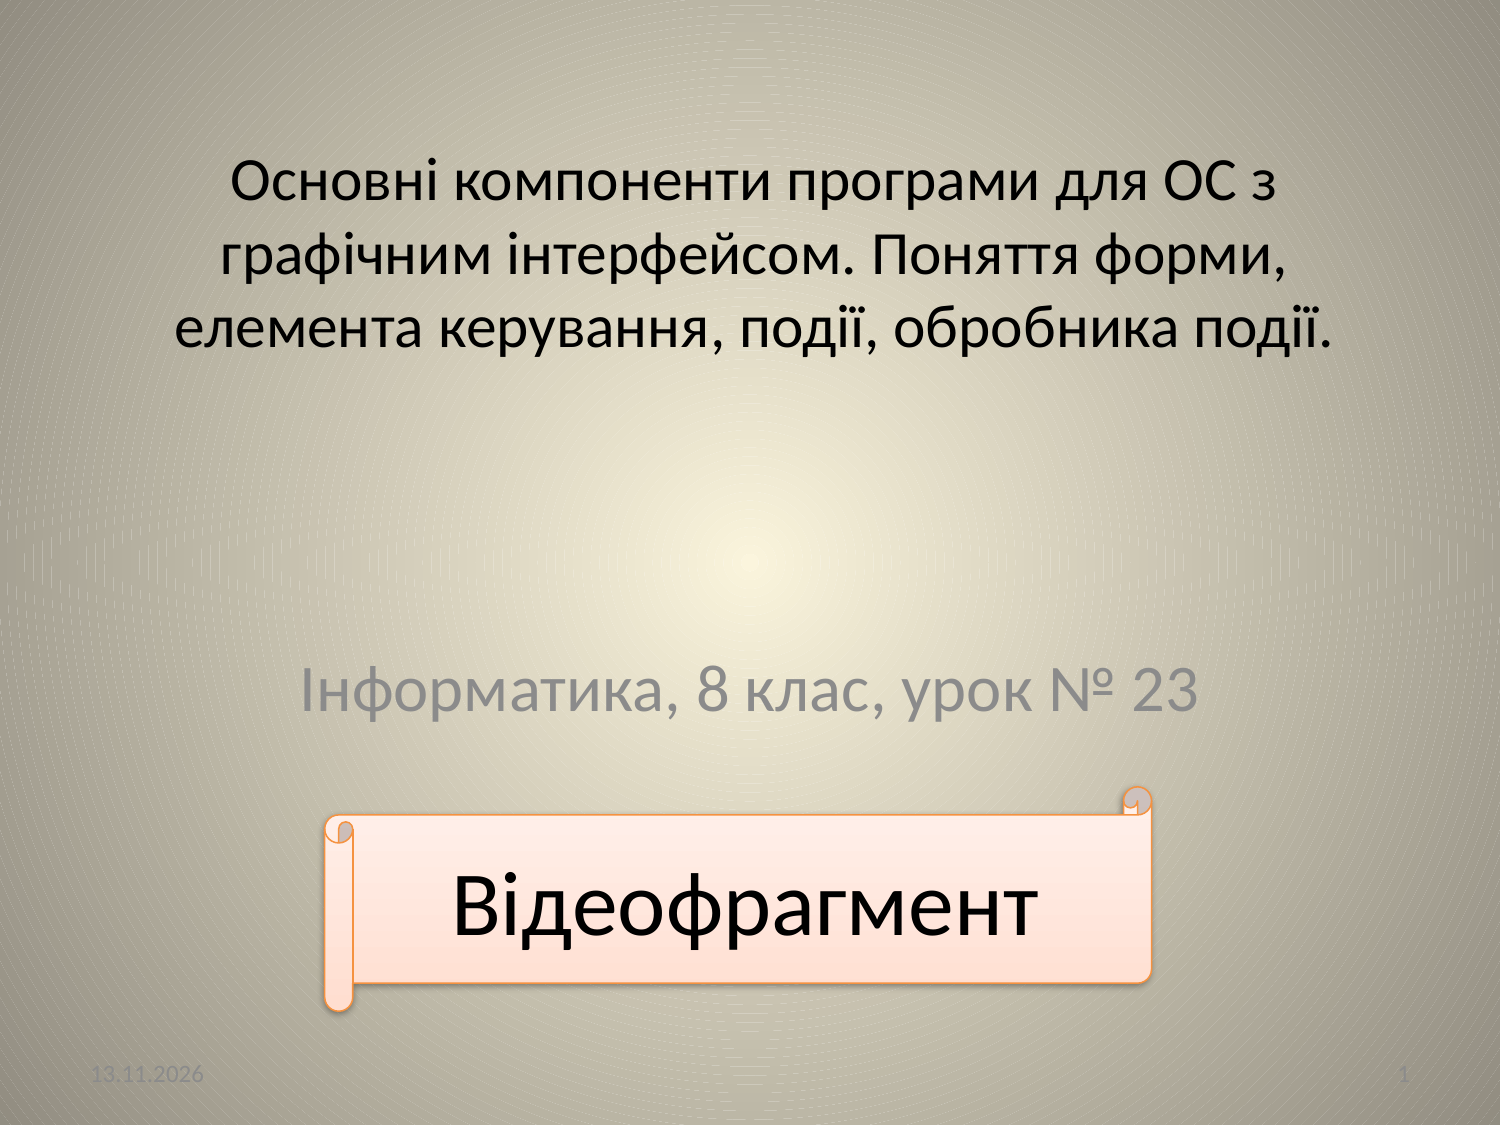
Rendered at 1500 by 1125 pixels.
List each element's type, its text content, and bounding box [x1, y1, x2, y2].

slide_number 1 [1074, 1042, 1425, 1103]
title Основні компоненти програми для ОС з графічним інтерфейсом. Поняття форми, елемента керування, події, обробника події. [117, 128, 1393, 370]
subtitle Інформатика, 8 клас, урок № 23 [225, 637, 1275, 925]
text_box Відеофрагмент [323, 786, 1153, 1013]
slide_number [75, 1042, 425, 1103]
